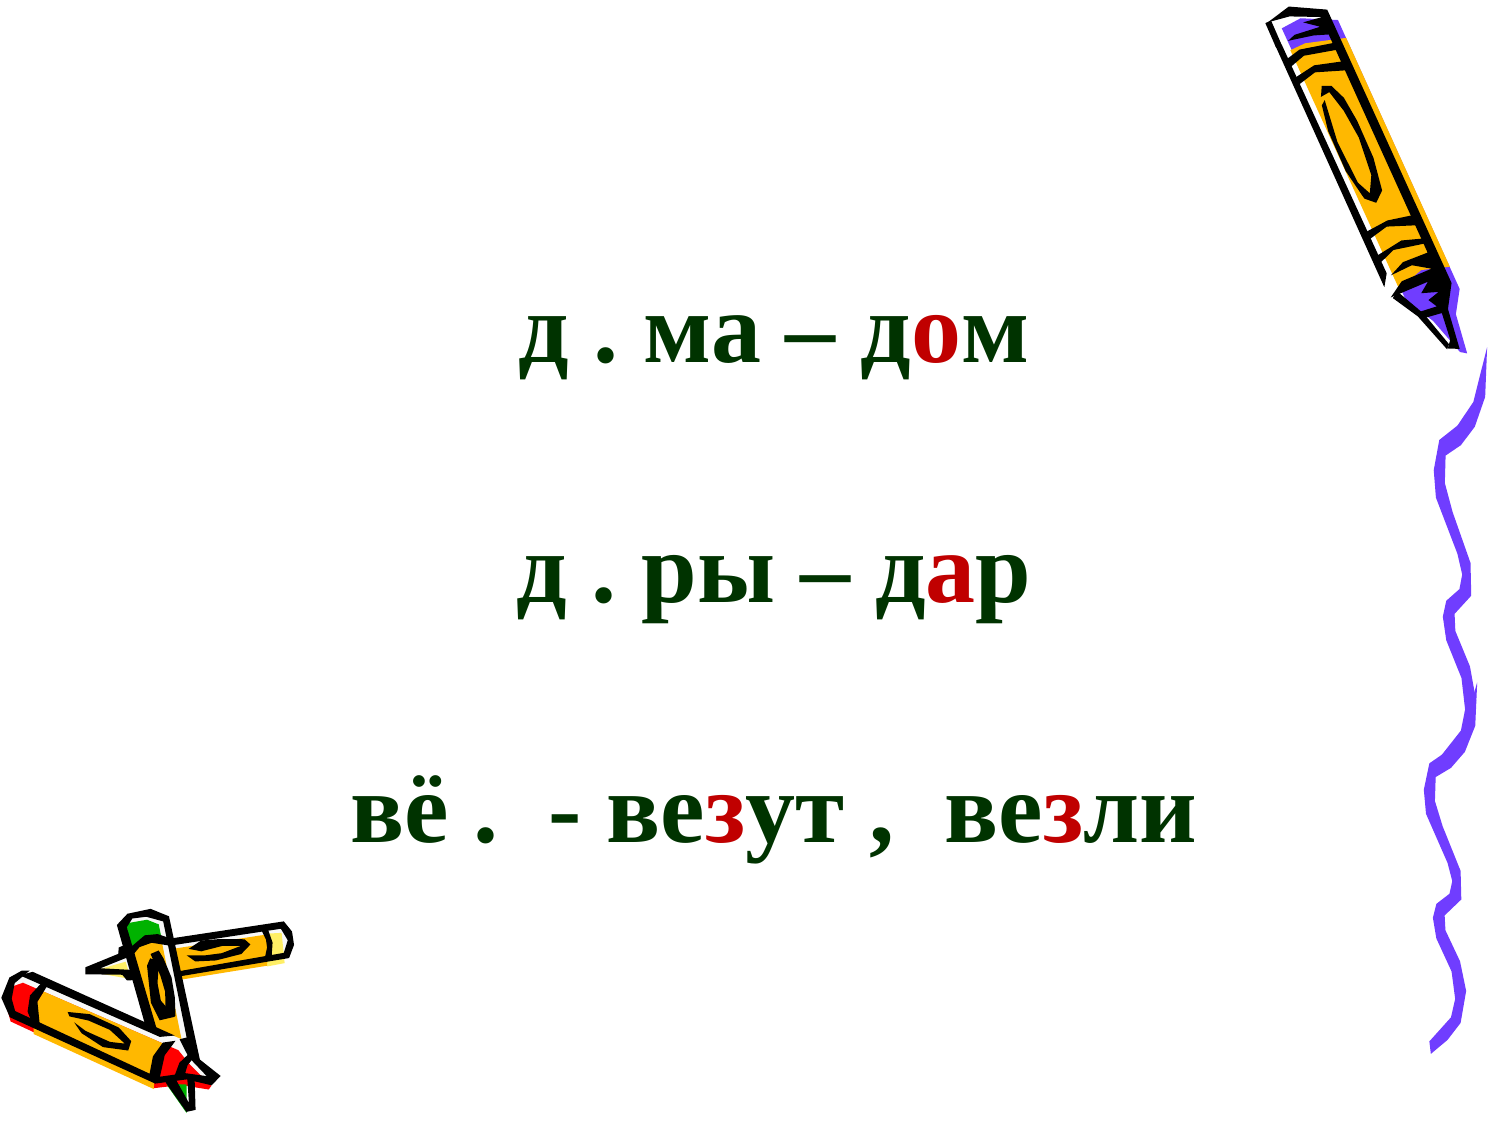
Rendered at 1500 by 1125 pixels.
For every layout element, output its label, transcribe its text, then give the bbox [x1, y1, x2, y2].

title д . ма – дом д . ры – дар вё . - везут , везли [112, 24, 1436, 870]
